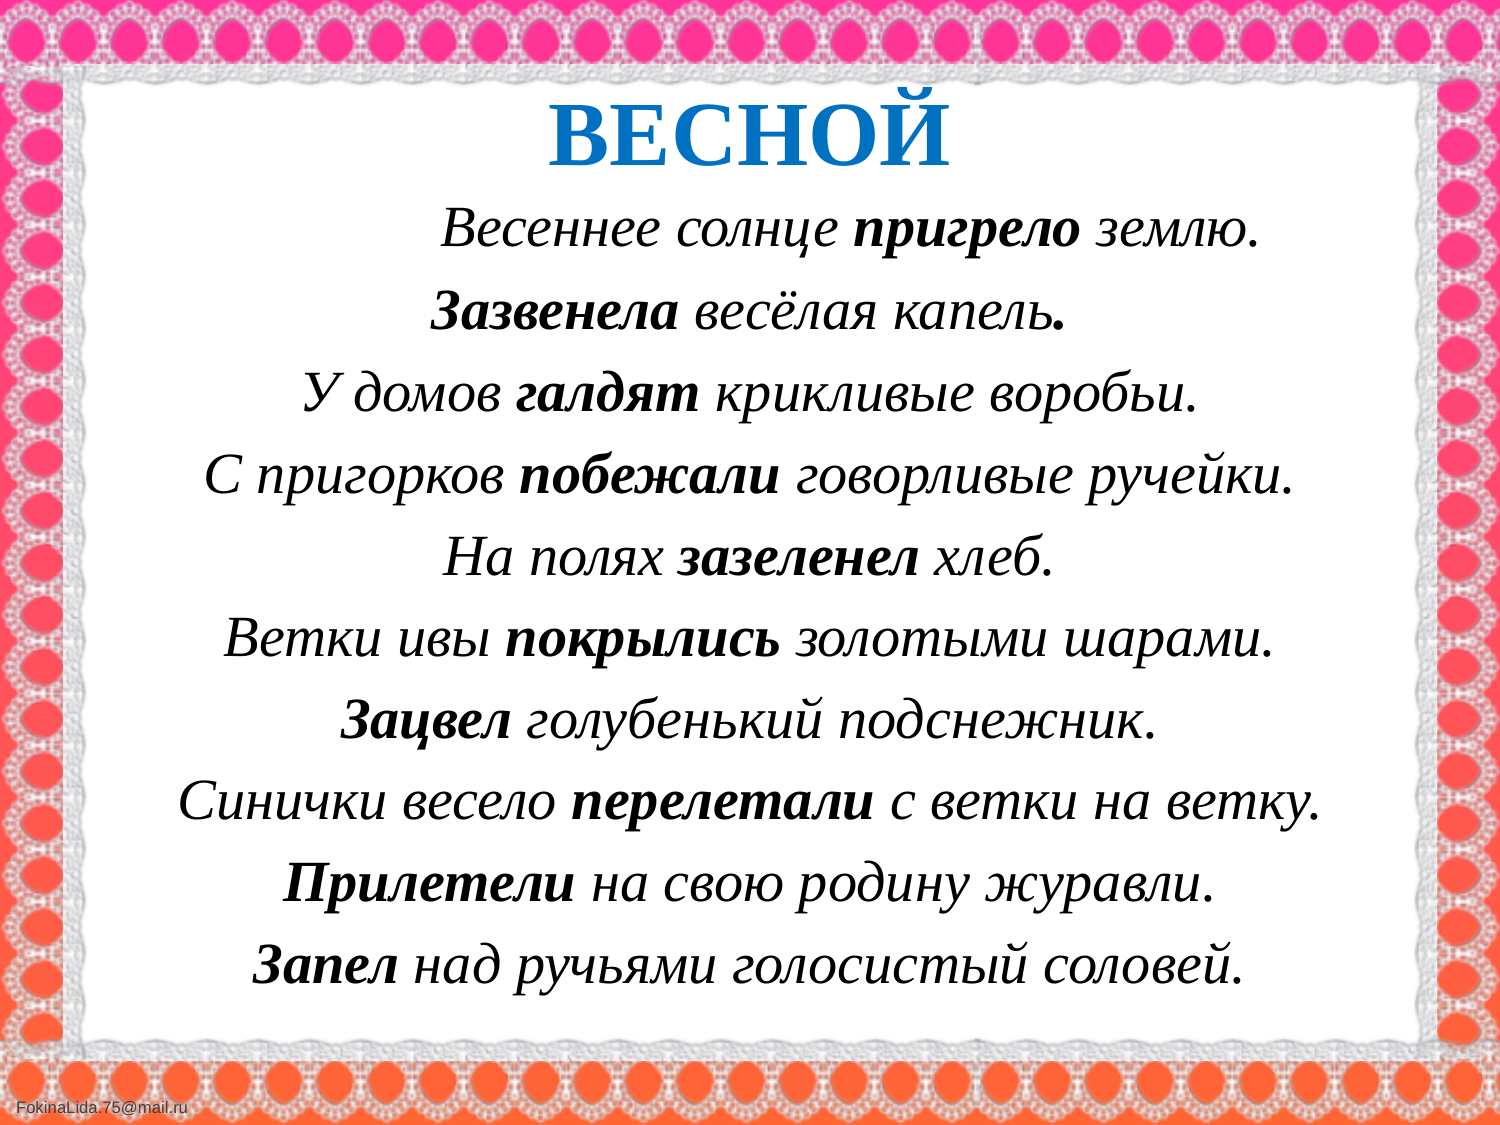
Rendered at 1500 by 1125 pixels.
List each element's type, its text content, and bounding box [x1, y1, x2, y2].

list Весеннее солнце пригрело землю. Зазвенела весёлая капель. У домов галдят крикливые воробьи. С пригорков побежали говорливые ручейки. На полях зазеленел хлеб. Ветки ивы покрылись золотыми шарами. Зацвел голубенький подснежник. Синички весело перелетали с ветки на ветку. Прилетели на свою родину журавли. Запел над ручьями голосистый соловей. [75, 172, 1425, 1125]
picture [0, 0, 1500, 1125]
title ВЕСНОЙ [75, 66, 1425, 172]
